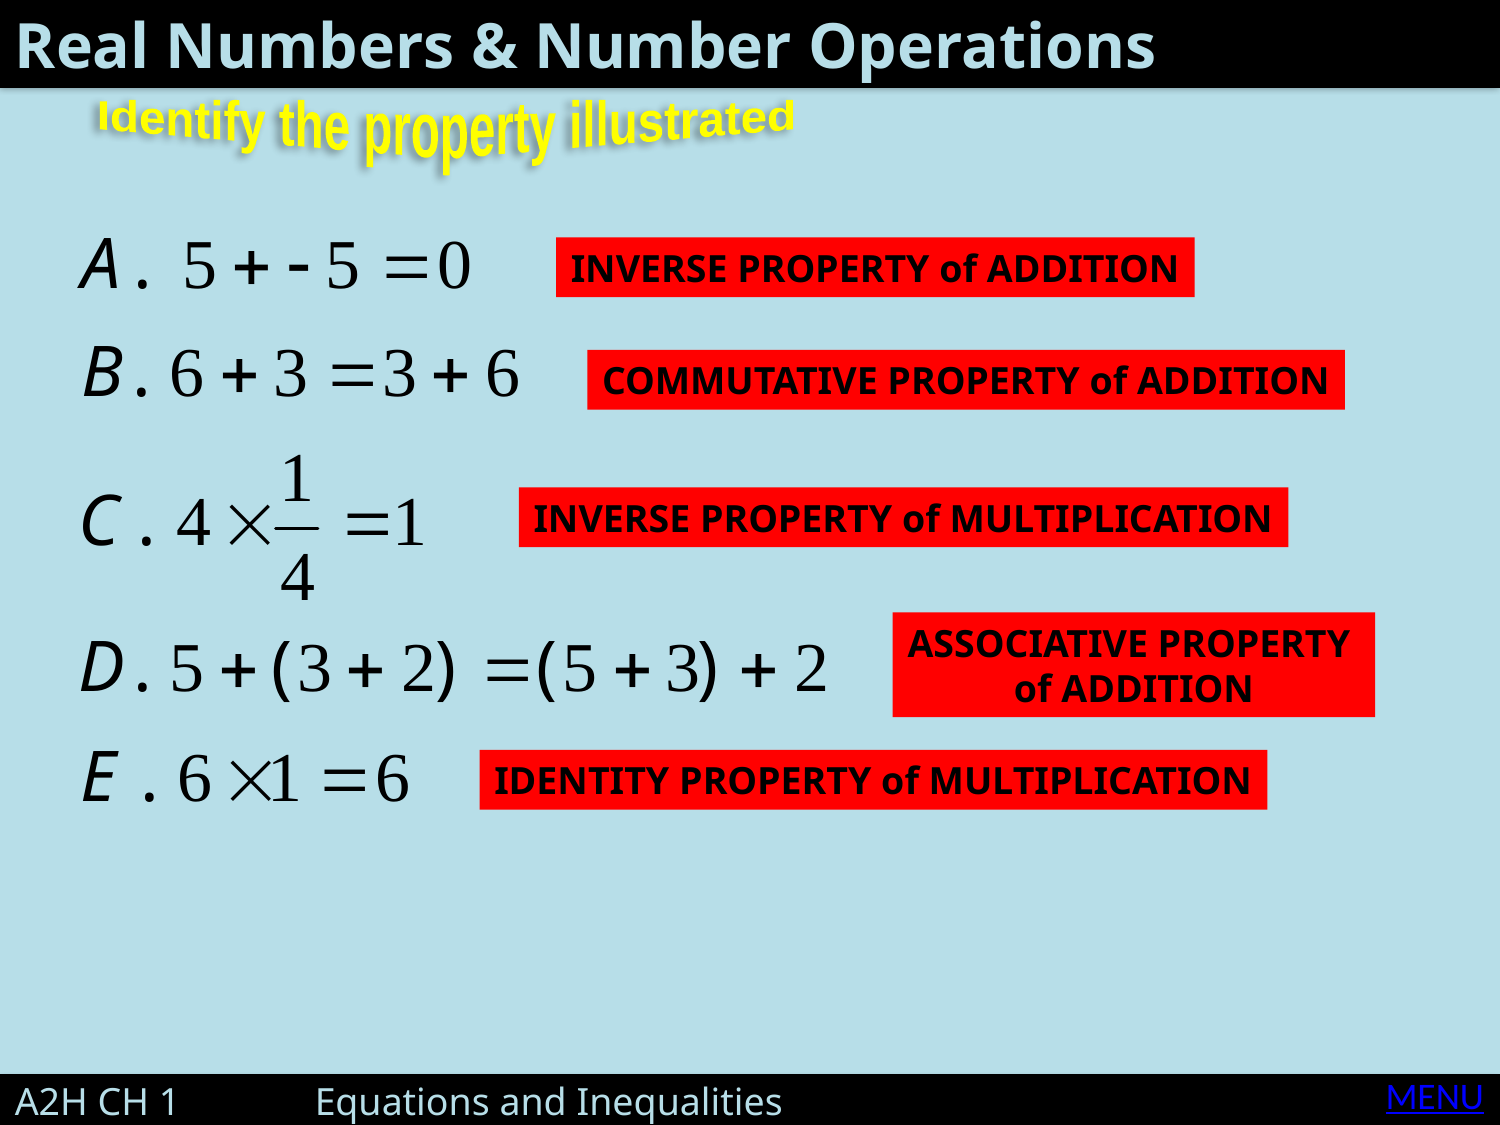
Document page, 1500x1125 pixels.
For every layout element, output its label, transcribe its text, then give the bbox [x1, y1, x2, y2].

text_box COMMUTATIVE PROPERTY of ADDITION [843, 349, 1345, 410]
text_box MENU [1370, 1064, 1500, 1125]
text_box Real Numbers & Number Operations [0, 0, 1500, 88]
text_box IDENTITY PROPERTY of MULTIPLICATION [843, 749, 1268, 810]
text_box A2H CH 1 Equations and Inequalities [0, 1074, 1370, 1125]
text_box ASSOCIATIVE PROPERTY of ADDITION [892, 612, 1376, 718]
text_box INVERSE PROPERTY of MULTIPLICATION [843, 487, 1289, 548]
text_box INVERSE PROPERTY of ADDITION [843, 237, 1195, 298]
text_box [74, 224, 839, 838]
